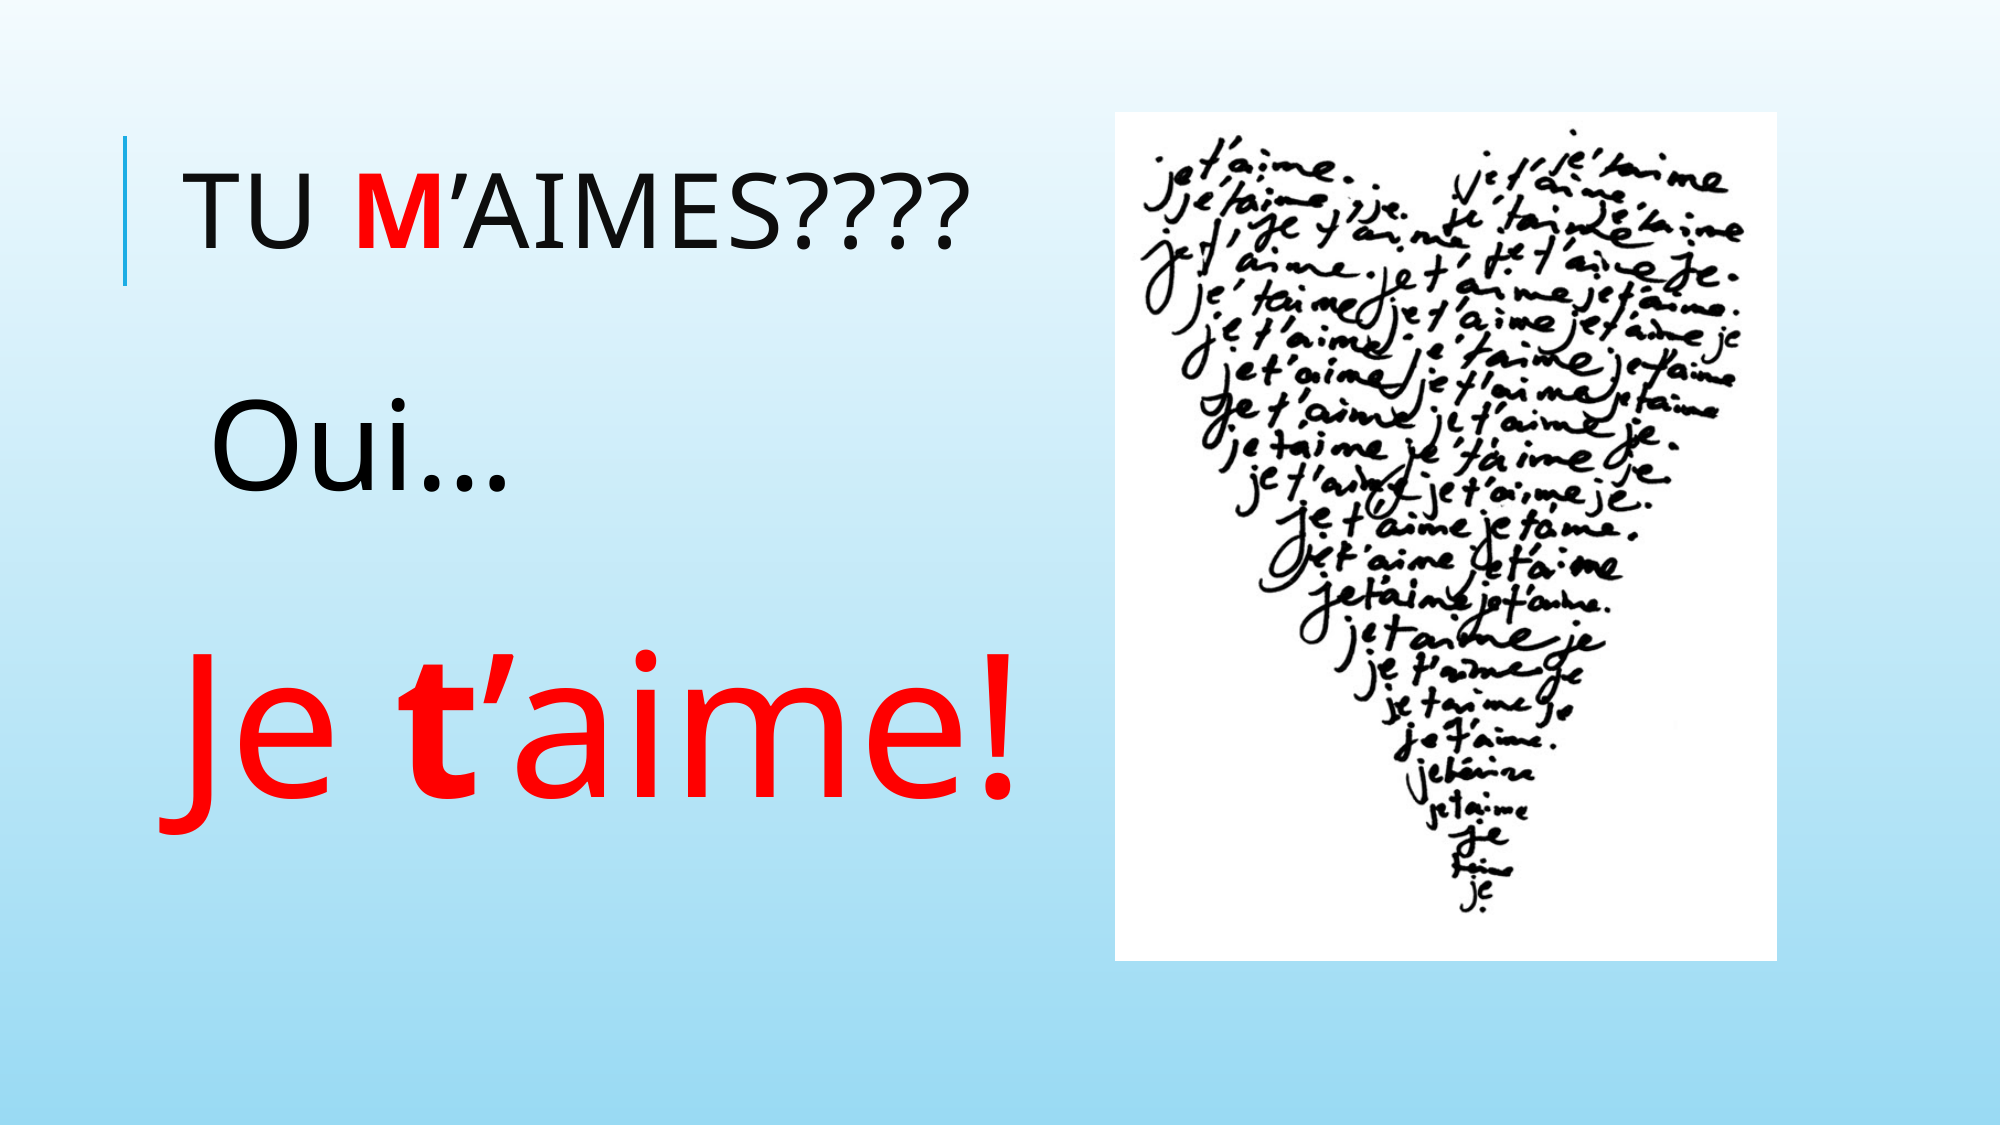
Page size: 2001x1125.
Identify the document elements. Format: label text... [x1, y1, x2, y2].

list Oui… Je t’aime! [168, 375, 1763, 1035]
title Tu m’aimes???? [168, 96, 1763, 342]
picture [1115, 112, 1777, 961]
